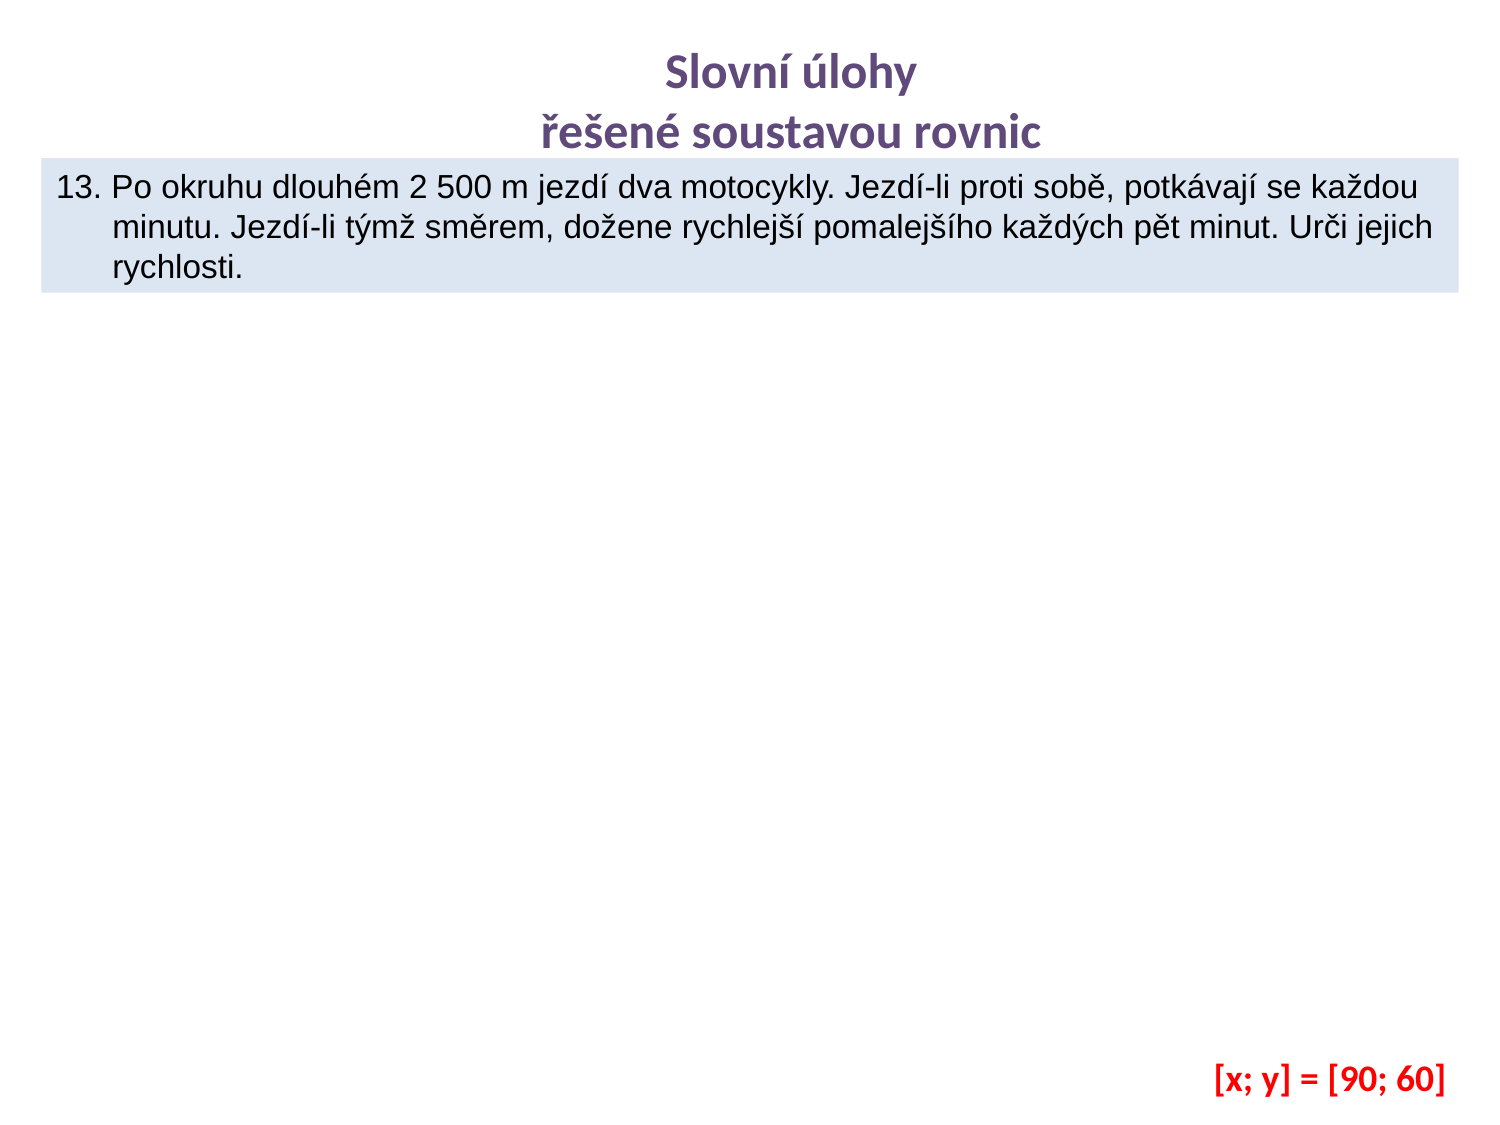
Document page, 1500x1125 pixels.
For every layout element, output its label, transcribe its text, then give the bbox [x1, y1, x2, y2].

text_box 13. Po okruhu dlouhém 2 500 m jezdí dva motocykly. Jezdí-li proti sobě, potkávají se každou minutu. Jezdí-li týmž směrem, dožene rychlejší pomalejšího každých pět minut. Urči jejich rychlosti. [41, 208, 1459, 293]
text_box 13. Po okruhu dlouhém 2 500 m jezdí dva motocykly. Jezdí-li proti sobě, potkávají se každou minutu. Jezdí-li týmž směrem, dožene rychlejší pomalejšího každých pět minut. Urči jejich rychlosti. [1282, 158, 1459, 207]
text_box Slovní úlohy řešené soustavou rovnic [301, 75, 1282, 207]
text_box [0, 0, 1500, 75]
text_box 13. Po okruhu dlouhém 2 500 m jezdí dva motocykly. Jezdí-li proti sobě, potkávají se každou minutu. Jezdí-li týmž směrem, dožene rychlejší pomalejšího každých pět minut. Urči jejich rychlosti. [41, 158, 301, 207]
text_box [x; y] = [90; 60] [1198, 1046, 1483, 1107]
